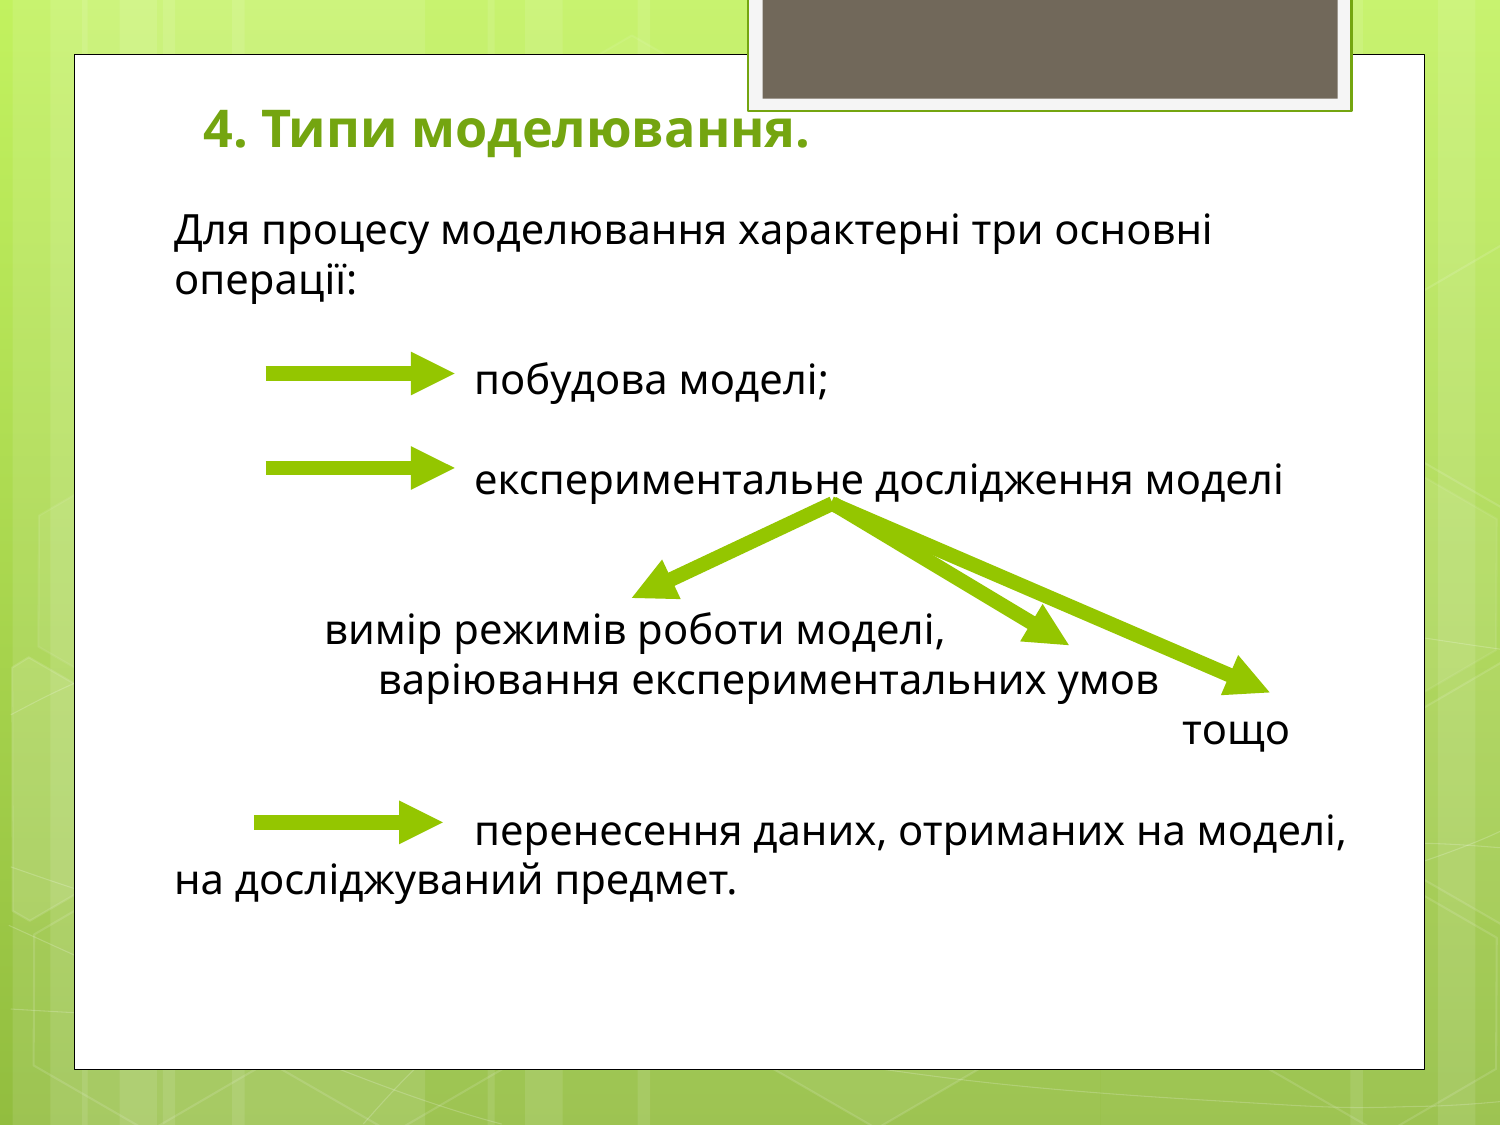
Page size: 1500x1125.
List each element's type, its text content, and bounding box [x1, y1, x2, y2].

text_box 4. Типи моделювання. Для процесу моделювання характерні три основні операції: побудова моделі; експериментальне дослідження моделі вимір режимів роботи моделі, варіювання експериментальних умов тощо перенесення даних, отриманих на моделі, на досліджуваний предмет. [159, 88, 1388, 911]
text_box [830, 503, 1270, 693]
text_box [631, 503, 828, 599]
